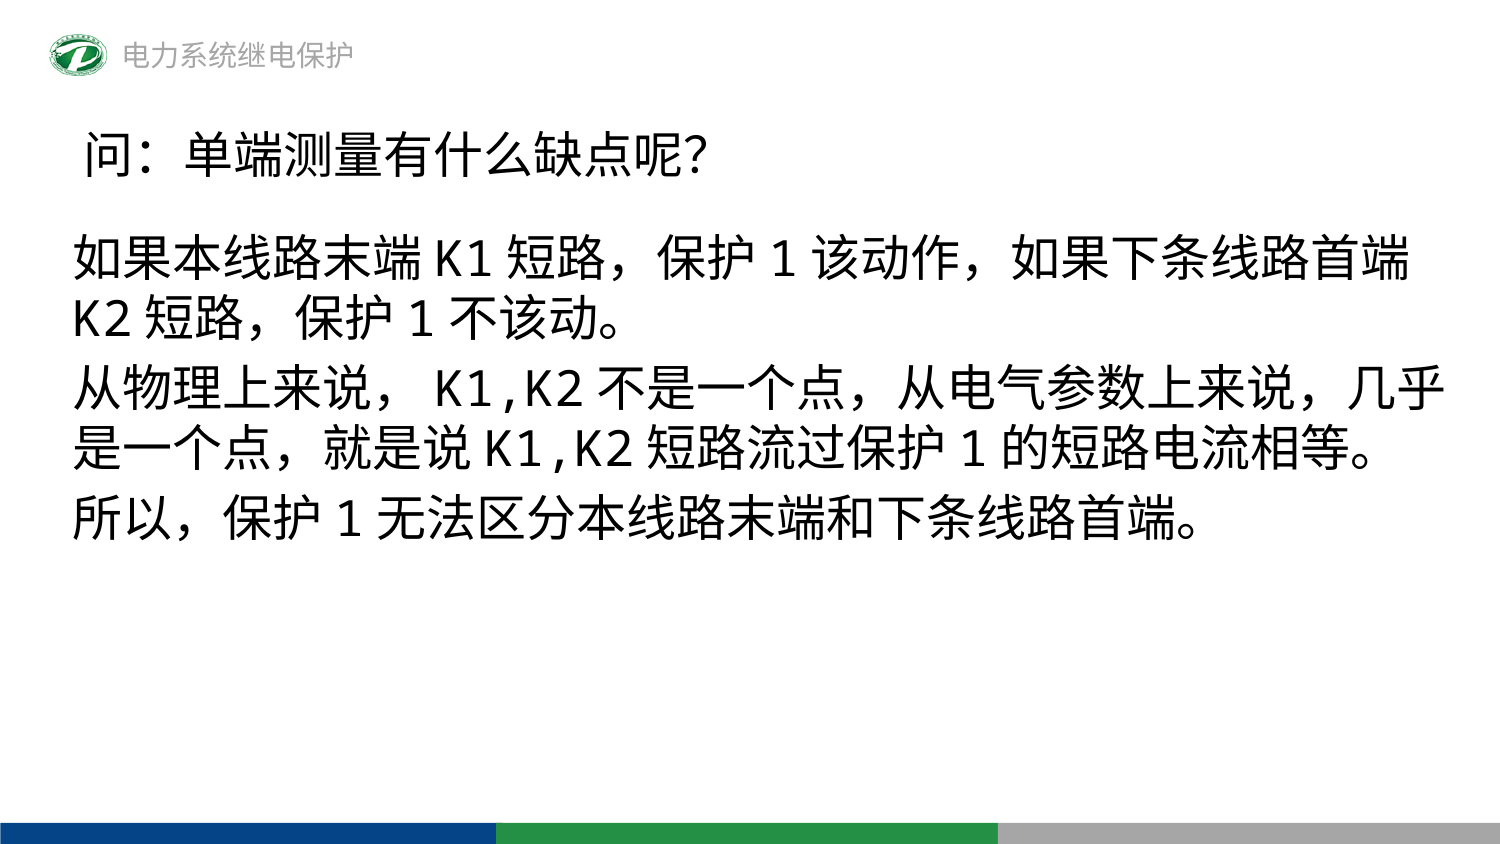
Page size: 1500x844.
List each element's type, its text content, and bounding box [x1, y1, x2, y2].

text_box [996, 821, 1500, 844]
text_box [0, 821, 494, 844]
list 问：单端测量有什么缺点呢？ [23, 115, 935, 186]
text_box 如果本线路末端K1短路，保护1该动作，如果下条线路首端K2短路，保护1不该动。 从物理上来说，K1,K2不是一个点，从电气参数上来说，几乎是一个点，就是说K1,K2短路流过保护1的短路电流相等。 所以，保护1无法区分本线路末端和下条线路首端。 [57, 218, 1477, 714]
text_box 电力系统继电保护 [122, 29, 370, 80]
picture [41, 19, 118, 91]
text_box [494, 821, 996, 844]
